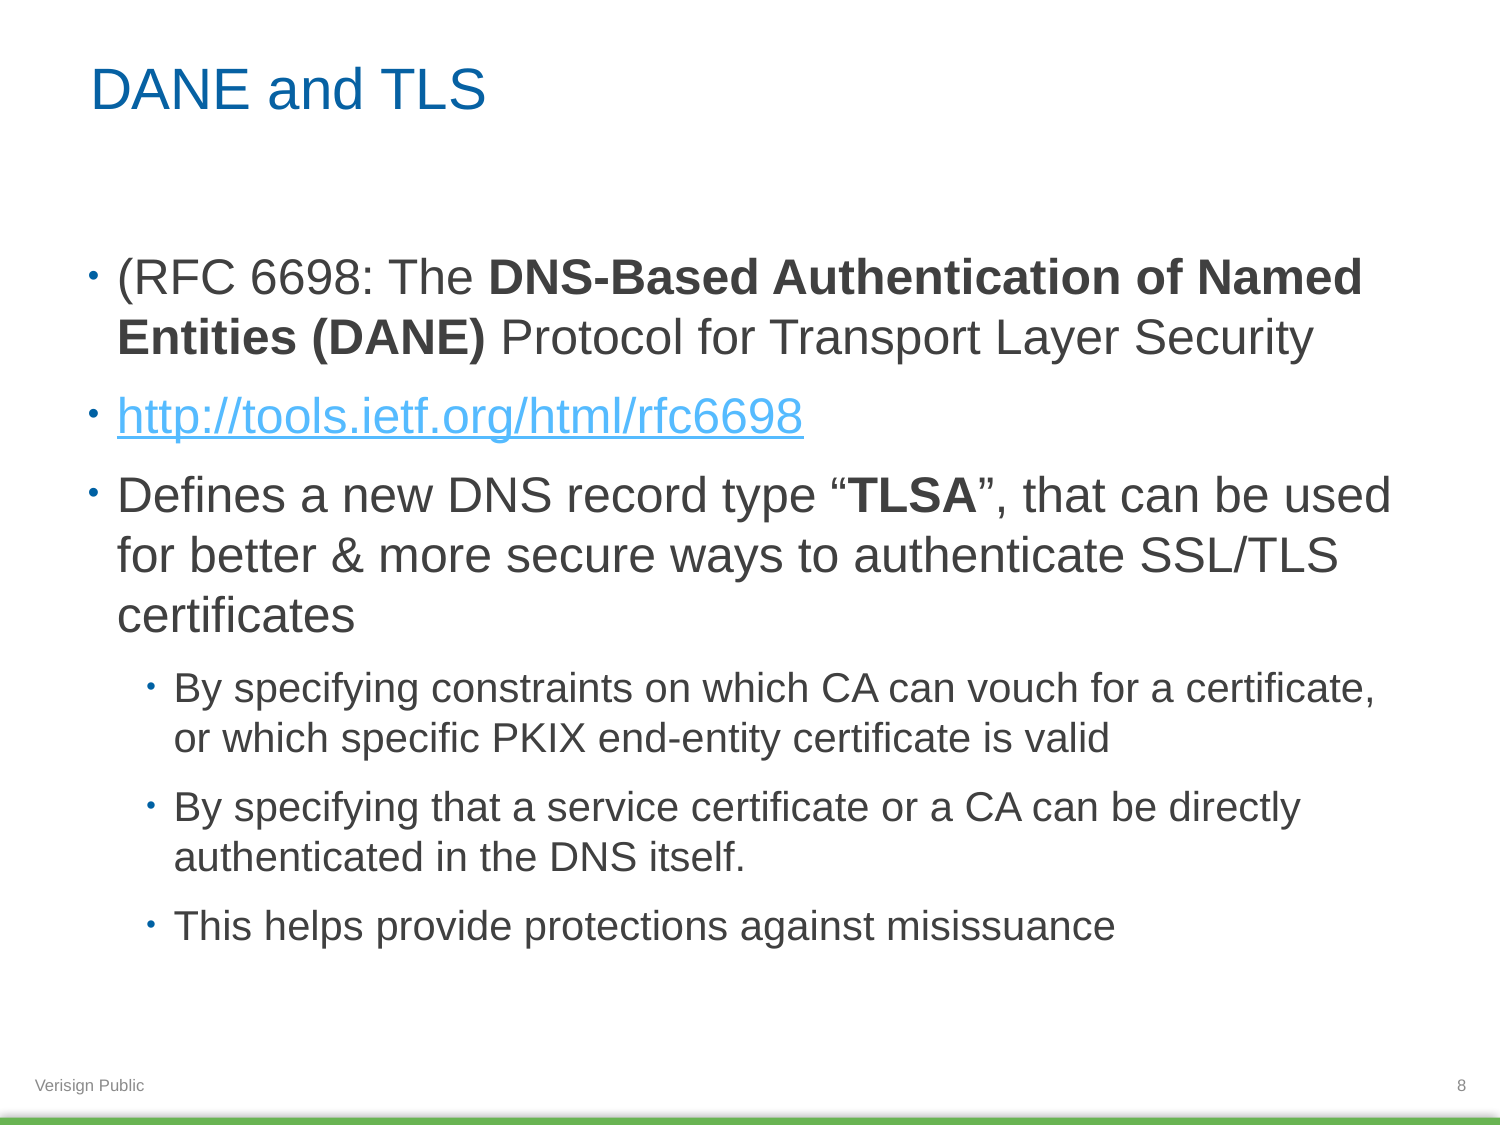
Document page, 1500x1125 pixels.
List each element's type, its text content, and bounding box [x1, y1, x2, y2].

title DANE and TLS [75, 40, 1425, 132]
list (RFC 6698: The DNS-Based Authentication of Named Entities (DANE) Protocol for Transport Layer Security http://tools.ietf.org/html/rfc6698 Defines a new DNS record type “TLSA”, that can be used for better & more secure ways to authenticate SSL/TLS certificates By specifying constraints on which CA can vouch for a certificate, or which specific PKIX end-entity certificate is valid By specifying that a service certificate or a CA can be directly authenticated in the DNS itself. This helps provide protections against misissuance [72, 237, 1423, 1004]
slide_number 8 [1422, 1072, 1482, 1098]
